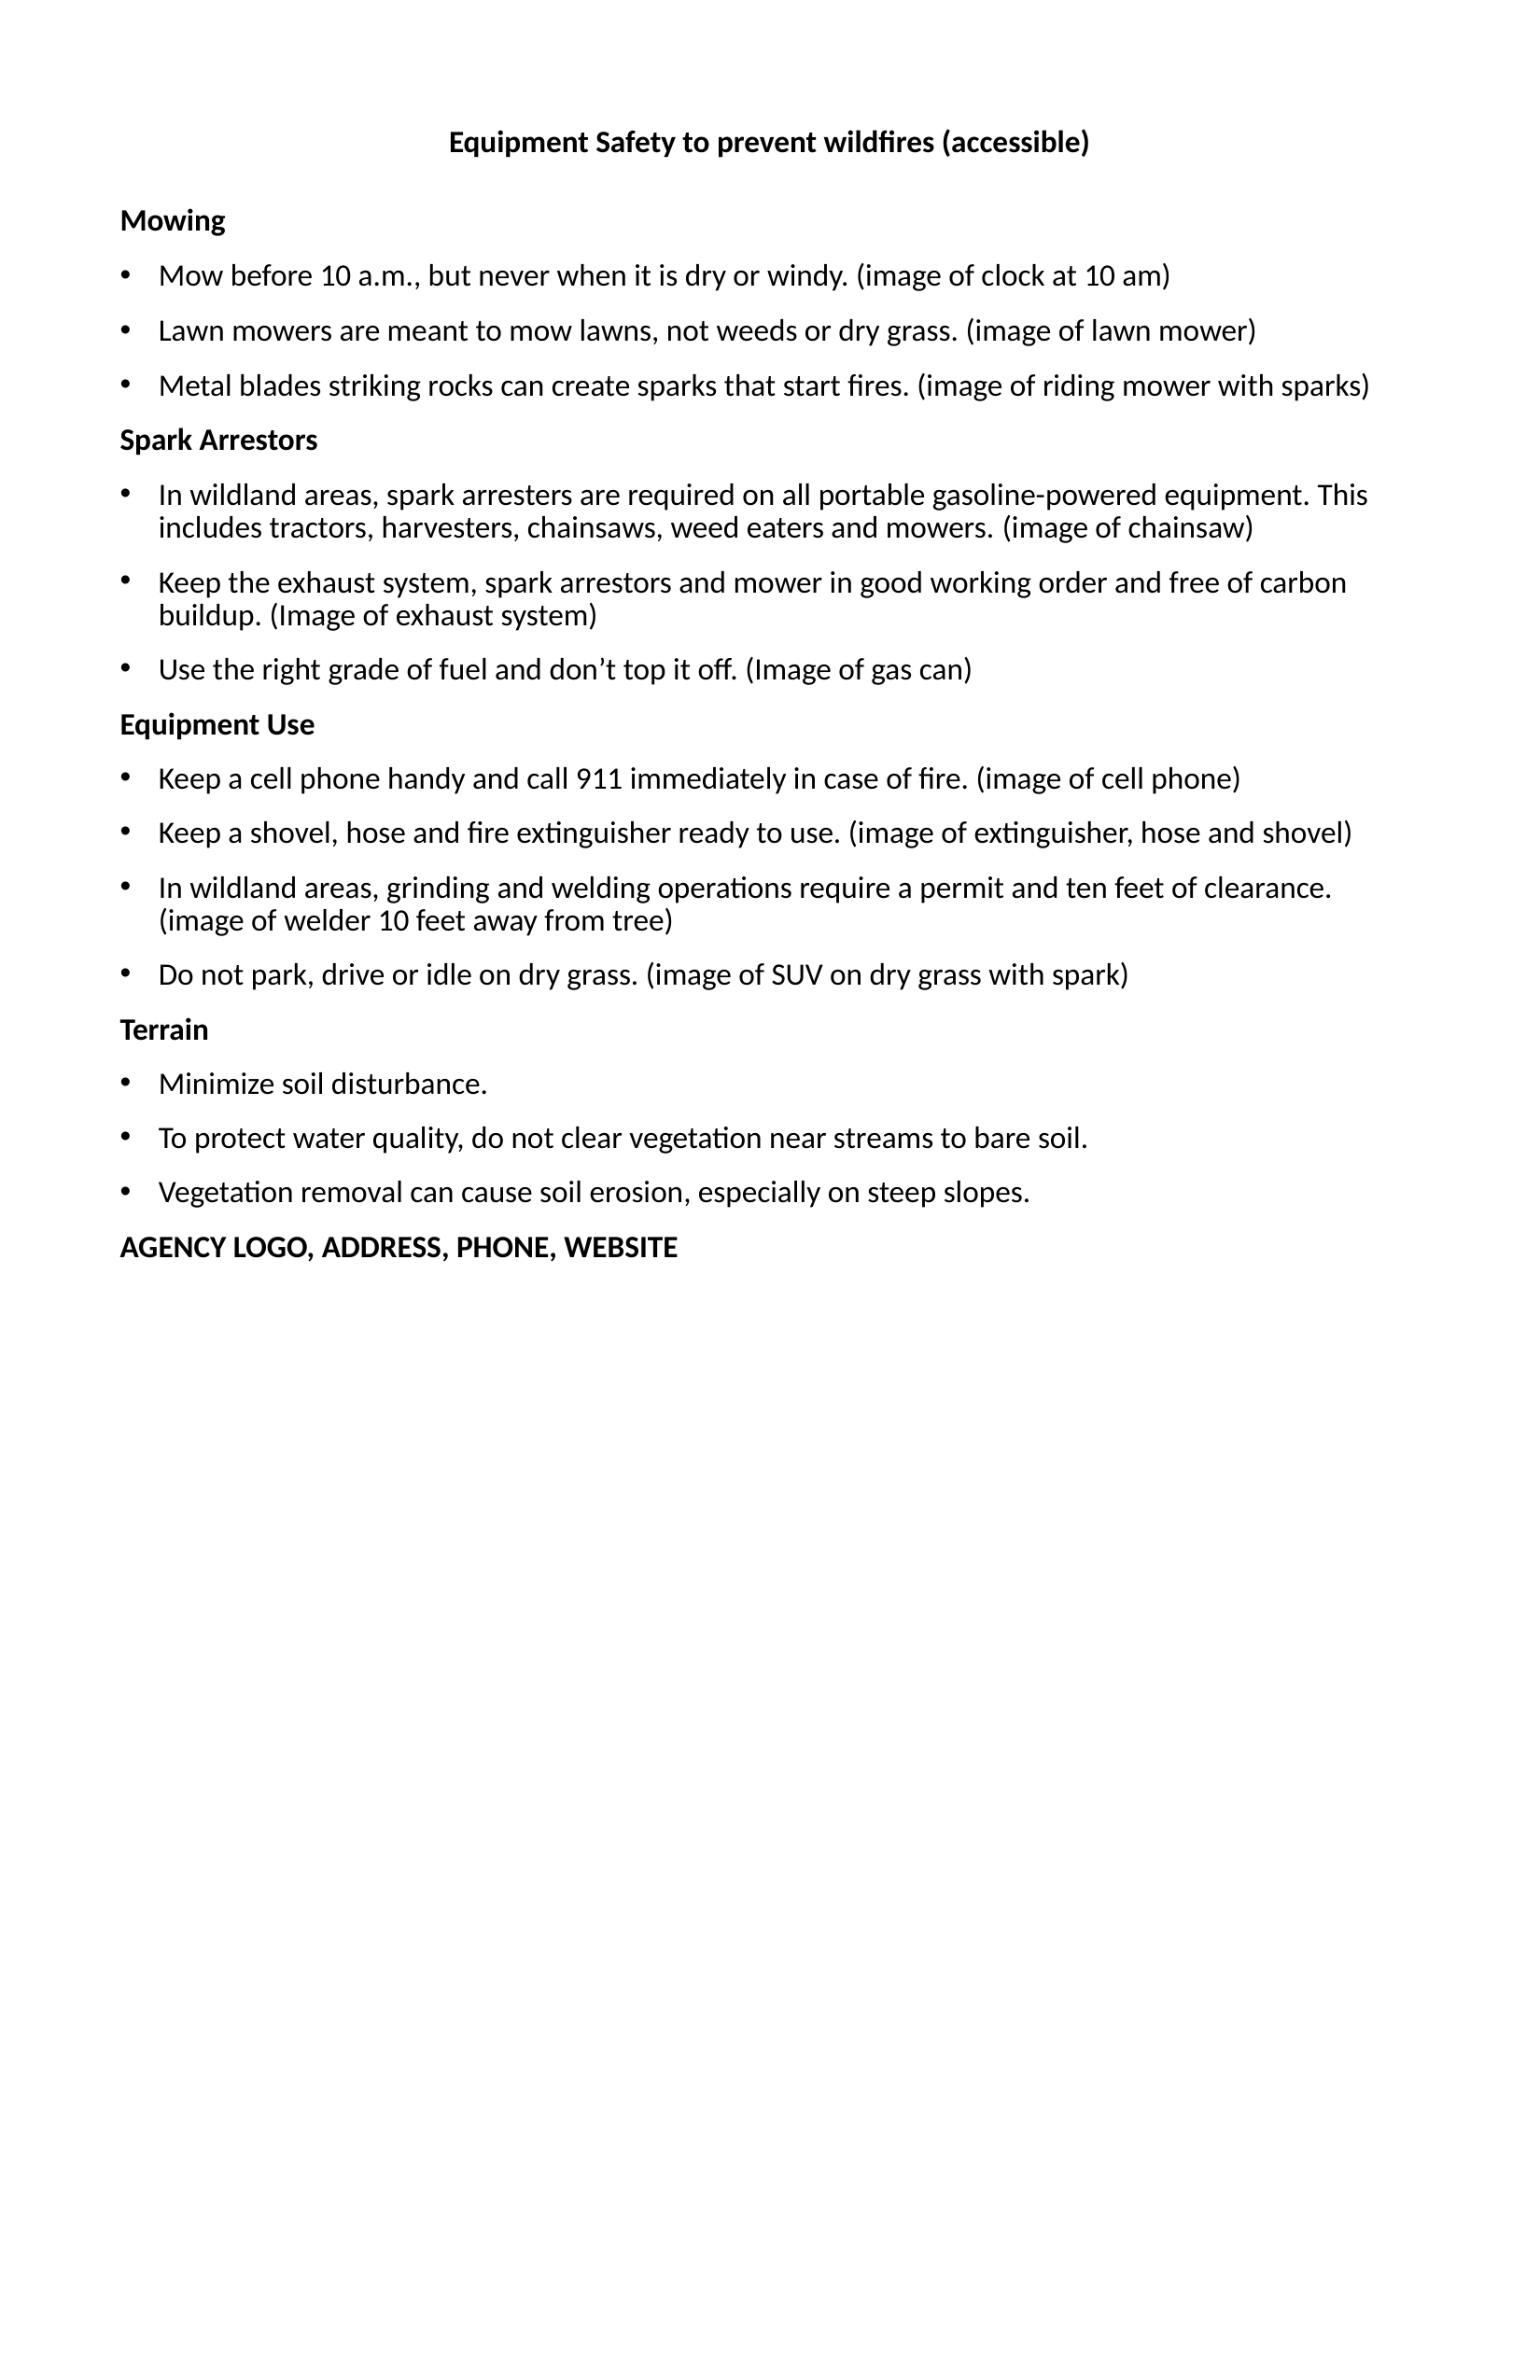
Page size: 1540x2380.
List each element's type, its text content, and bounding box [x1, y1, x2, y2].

title Equipment Safety to prevent wildfires (accessible) [105, 120, 1435, 163]
list Mowing Mow before 10 a.m., but never when it is dry or windy. (image of clock at 10 am) Lawn mowers are meant to mow lawns, not weeds or dry grass. (image of lawn mower) Metal blades striking rocks can create sparks that start fires. (image of riding mower with sparks) Spark Arrestors In wildland areas, spark arresters are required on all portable gasoline-powered equipment. This includes tractors, harvesters, chainsaws, weed eaters and mowers. (image of chainsaw) Keep the exhaust system, spark arrestors and mower in good working order and free of carbon buildup. (Image of exhaust system) Use the right grade of fuel and don’t top it off. (Image of gas can) Equipment Use Keep a cell phone handy and call 911 immediately in case of fire. (image of cell phone) Keep a shovel, hose and fire extinguisher ready to use. (image of extinguisher, hose and shovel) In wildland areas, grinding and welding operations require a permit and ten feet of clearance. (image of welder 10 feet away from tree) Do not park, drive or idle on dry grass. (image of SUV on dry grass with spark) Terrain Minimize soil disturbance. To protect water quality, do not clear vegetation near streams to bare soil. Vegetation removal can cause soil erosion, especially on steep slopes. AGENCY LOGO, ADDRESS, PHONE, WEBSITE [105, 197, 1435, 1281]
